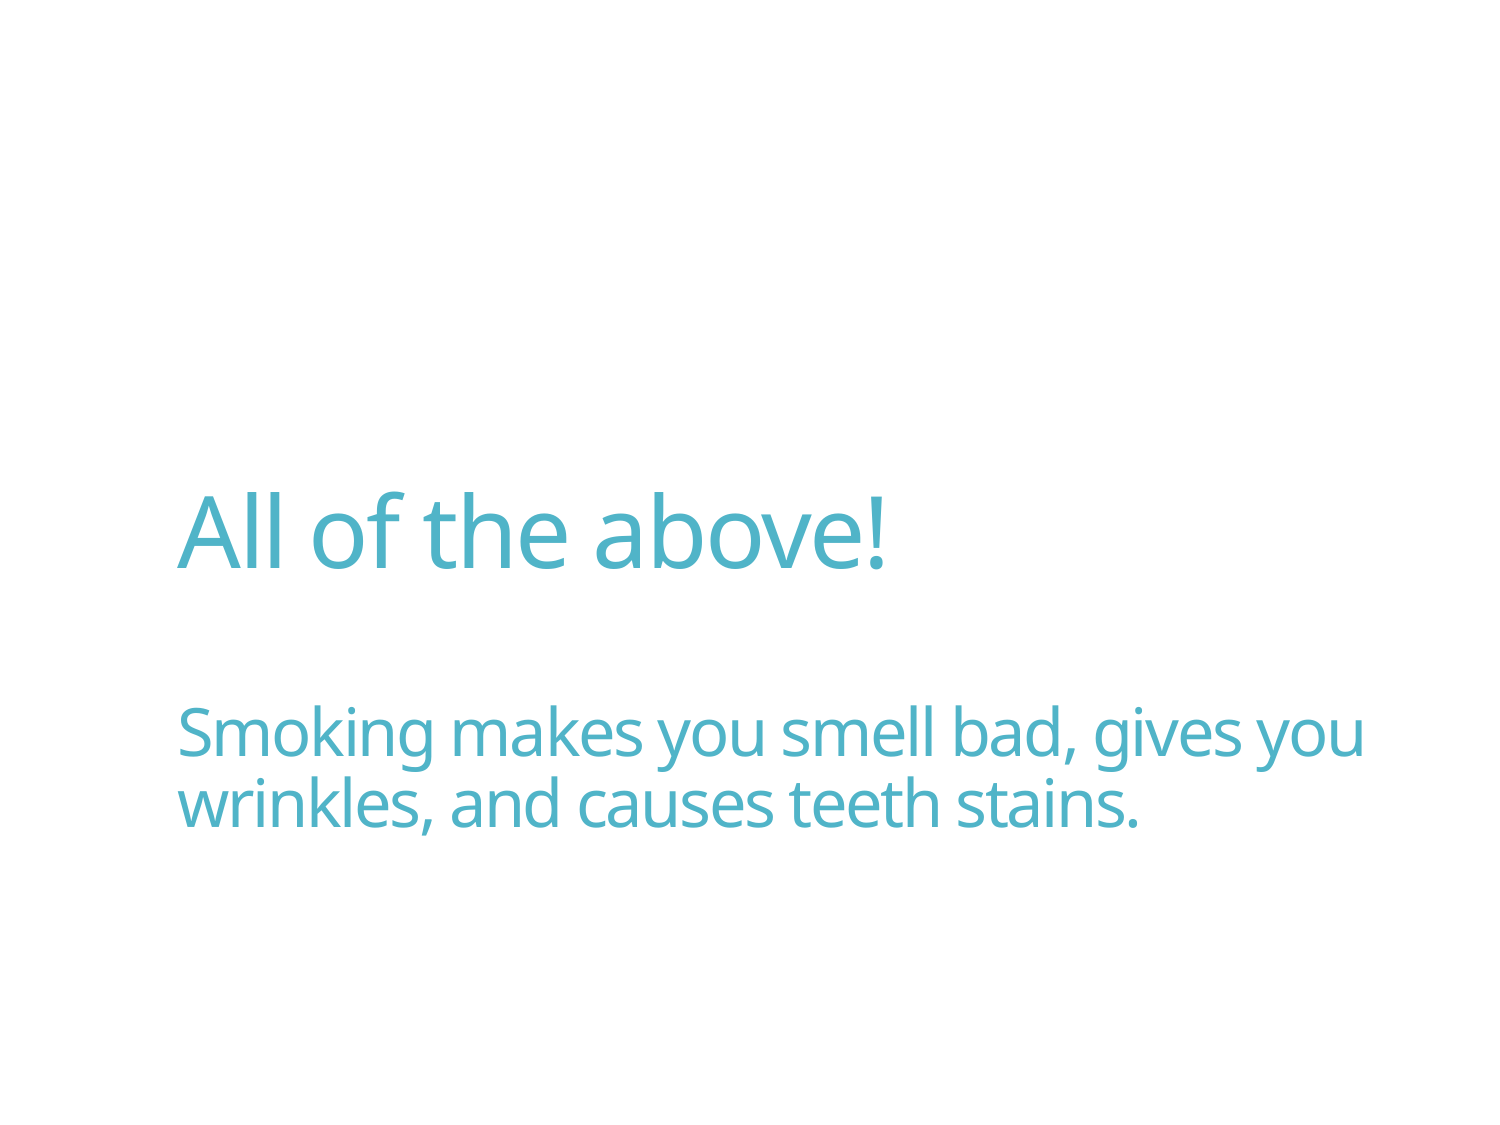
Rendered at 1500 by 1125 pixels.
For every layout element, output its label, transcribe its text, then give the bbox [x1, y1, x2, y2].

title All of the above! Smoking makes you smell bad, gives you wrinkles, and causes teeth stains. [162, 425, 1438, 900]
